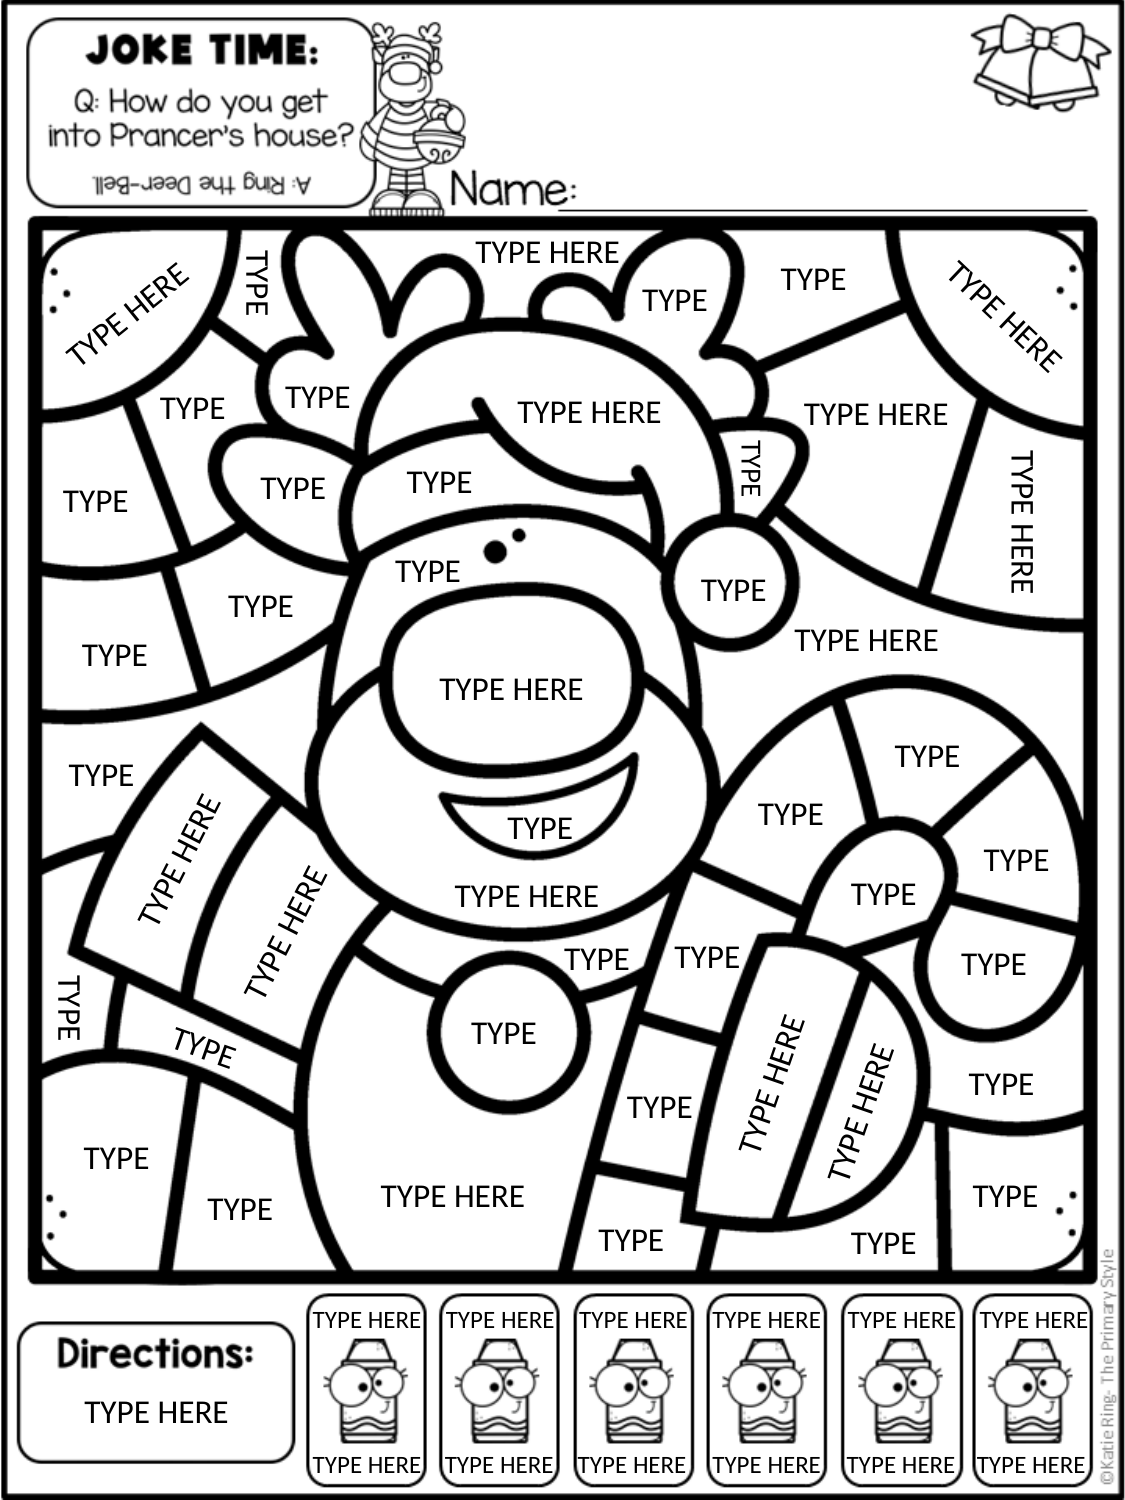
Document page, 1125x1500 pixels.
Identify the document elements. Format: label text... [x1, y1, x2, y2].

text_box TYPE [835, 1214, 933, 1269]
text_box TYPE HERE [697, 1296, 832, 1341]
text_box TYPE [945, 935, 1043, 990]
text_box TYPE [455, 1003, 553, 1059]
text_box TYPE [213, 576, 309, 631]
text_box TYPE [728, 420, 779, 518]
text_box TYPE HERE [804, 1021, 913, 1205]
text_box TYPE [149, 1004, 259, 1088]
text_box TYPE [68, 1128, 166, 1184]
text_box TYPE HERE [715, 993, 824, 1176]
text_box TYPE HERE [831, 1440, 961, 1486]
text_box TYPE HERE [997, 435, 1053, 610]
text_box TYPE [611, 1077, 709, 1133]
text_box TYPE HERE [832, 1296, 964, 1341]
text_box TYPE [658, 927, 756, 983]
text_box TYPE [491, 798, 589, 854]
text_box TYPE [968, 830, 1066, 886]
picture [0, 0, 1125, 1500]
text_box TYPE HERE [69, 1383, 244, 1438]
text_box TYPE HERE [429, 1440, 562, 1486]
text_box TYPE [379, 542, 477, 597]
text_box TYPE [685, 561, 783, 616]
text_box TYPE [269, 367, 367, 423]
text_box TYPE HERE [502, 382, 677, 438]
text_box TYPE [582, 1210, 680, 1266]
text_box TYPE [48, 471, 144, 527]
text_box TYPE HERE [41, 237, 211, 390]
text_box TYPE HERE [297, 1440, 429, 1486]
text_box TYPE [232, 234, 288, 332]
text_box TYPE HERE [779, 610, 955, 666]
text_box TYPE HERE [789, 384, 964, 440]
text_box TYPE [879, 726, 976, 781]
text_box TYPE [835, 864, 933, 920]
text_box TYPE [765, 249, 863, 305]
text_box TYPE HERE [964, 1296, 1104, 1341]
text_box TYPE HERE [297, 1296, 431, 1341]
text_box TYPE [67, 625, 163, 681]
text_box TYPE [44, 960, 100, 1057]
text_box TYPE [191, 1180, 289, 1235]
text_box TYPE [53, 745, 150, 800]
text_box TYPE [953, 1054, 1051, 1110]
text_box TYPE HERE [562, 1440, 697, 1486]
text_box TYPE [626, 270, 724, 326]
text_box TYPE HERE [424, 659, 599, 715]
text_box TYPE HERE [697, 1440, 831, 1486]
text_box TYPE HERE [219, 842, 348, 1023]
text_box TYPE HERE [439, 866, 615, 922]
text_box TYPE [245, 458, 342, 514]
text_box TYPE [144, 378, 241, 434]
text_box TYPE [391, 452, 488, 508]
text_box TYPE HERE [564, 1296, 697, 1341]
text_box TYPE [956, 1166, 1054, 1222]
text_box TYPE [742, 785, 840, 840]
text_box TYPE HERE [961, 1440, 1101, 1486]
text_box TYPE HERE [113, 770, 241, 951]
text_box TYPE HERE [365, 1166, 541, 1222]
text_box TYPE HERE [460, 223, 636, 278]
text_box TYPE HERE [431, 1296, 564, 1341]
text_box TYPE HERE [923, 235, 1088, 396]
text_box TYPE [548, 929, 646, 985]
